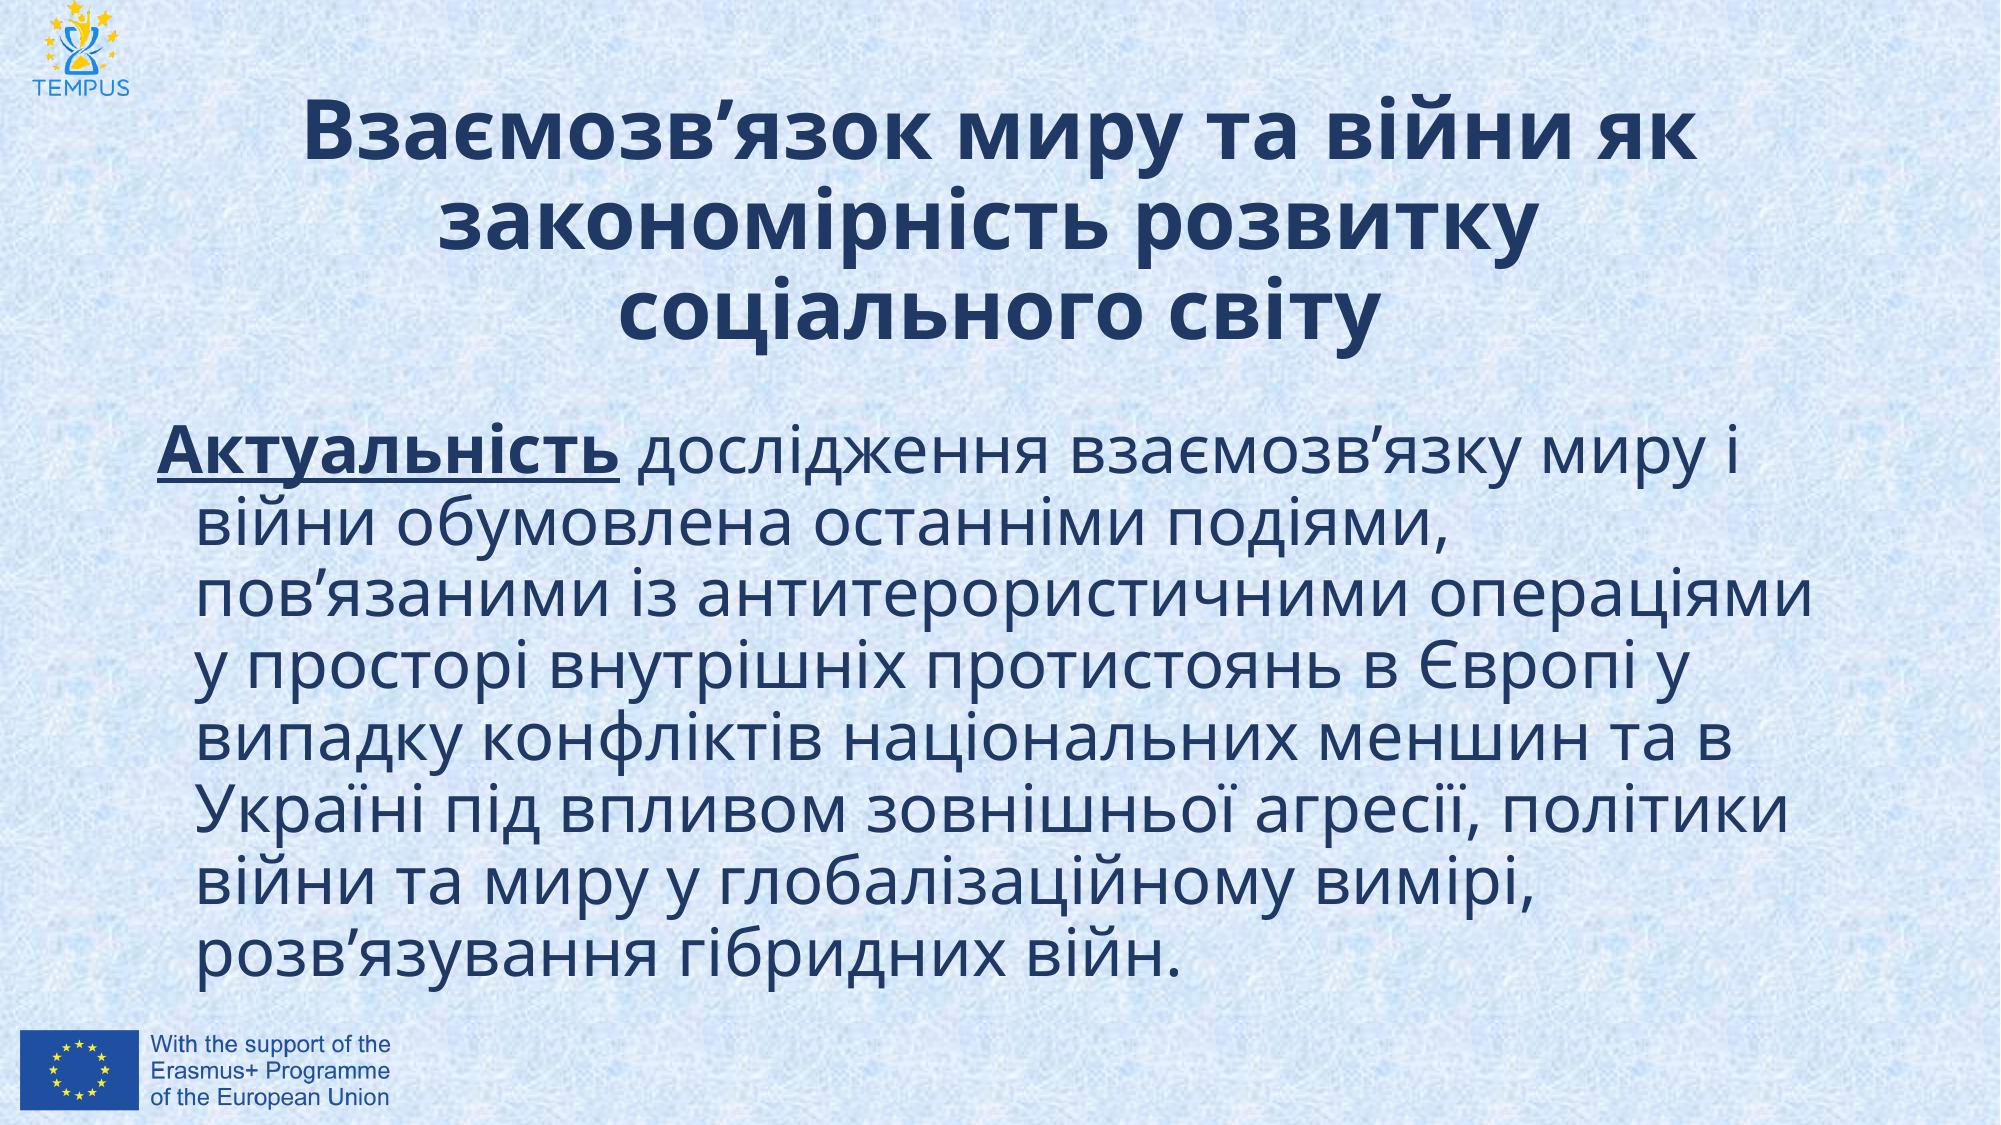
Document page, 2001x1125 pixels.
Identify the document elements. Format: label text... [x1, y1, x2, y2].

title Взаємозв’язок миру та війни як закономірність розвитку соціального світу [137, 59, 1863, 386]
list Актуальність дослідження взаємозв’язку миру і війни обумовлена останніми подіями, пов’язаними із антитерористичними операціями у просторі внутрішніх протистоянь в Європі у випадку конфліктів національних меншин та в Україні під впливом зовнішньої агресії, політики війни та миру у глобалізаційному вимірі, розв’язування гібридних війн. [142, 408, 1861, 1086]
picture [0, 0, 2001, 1125]
